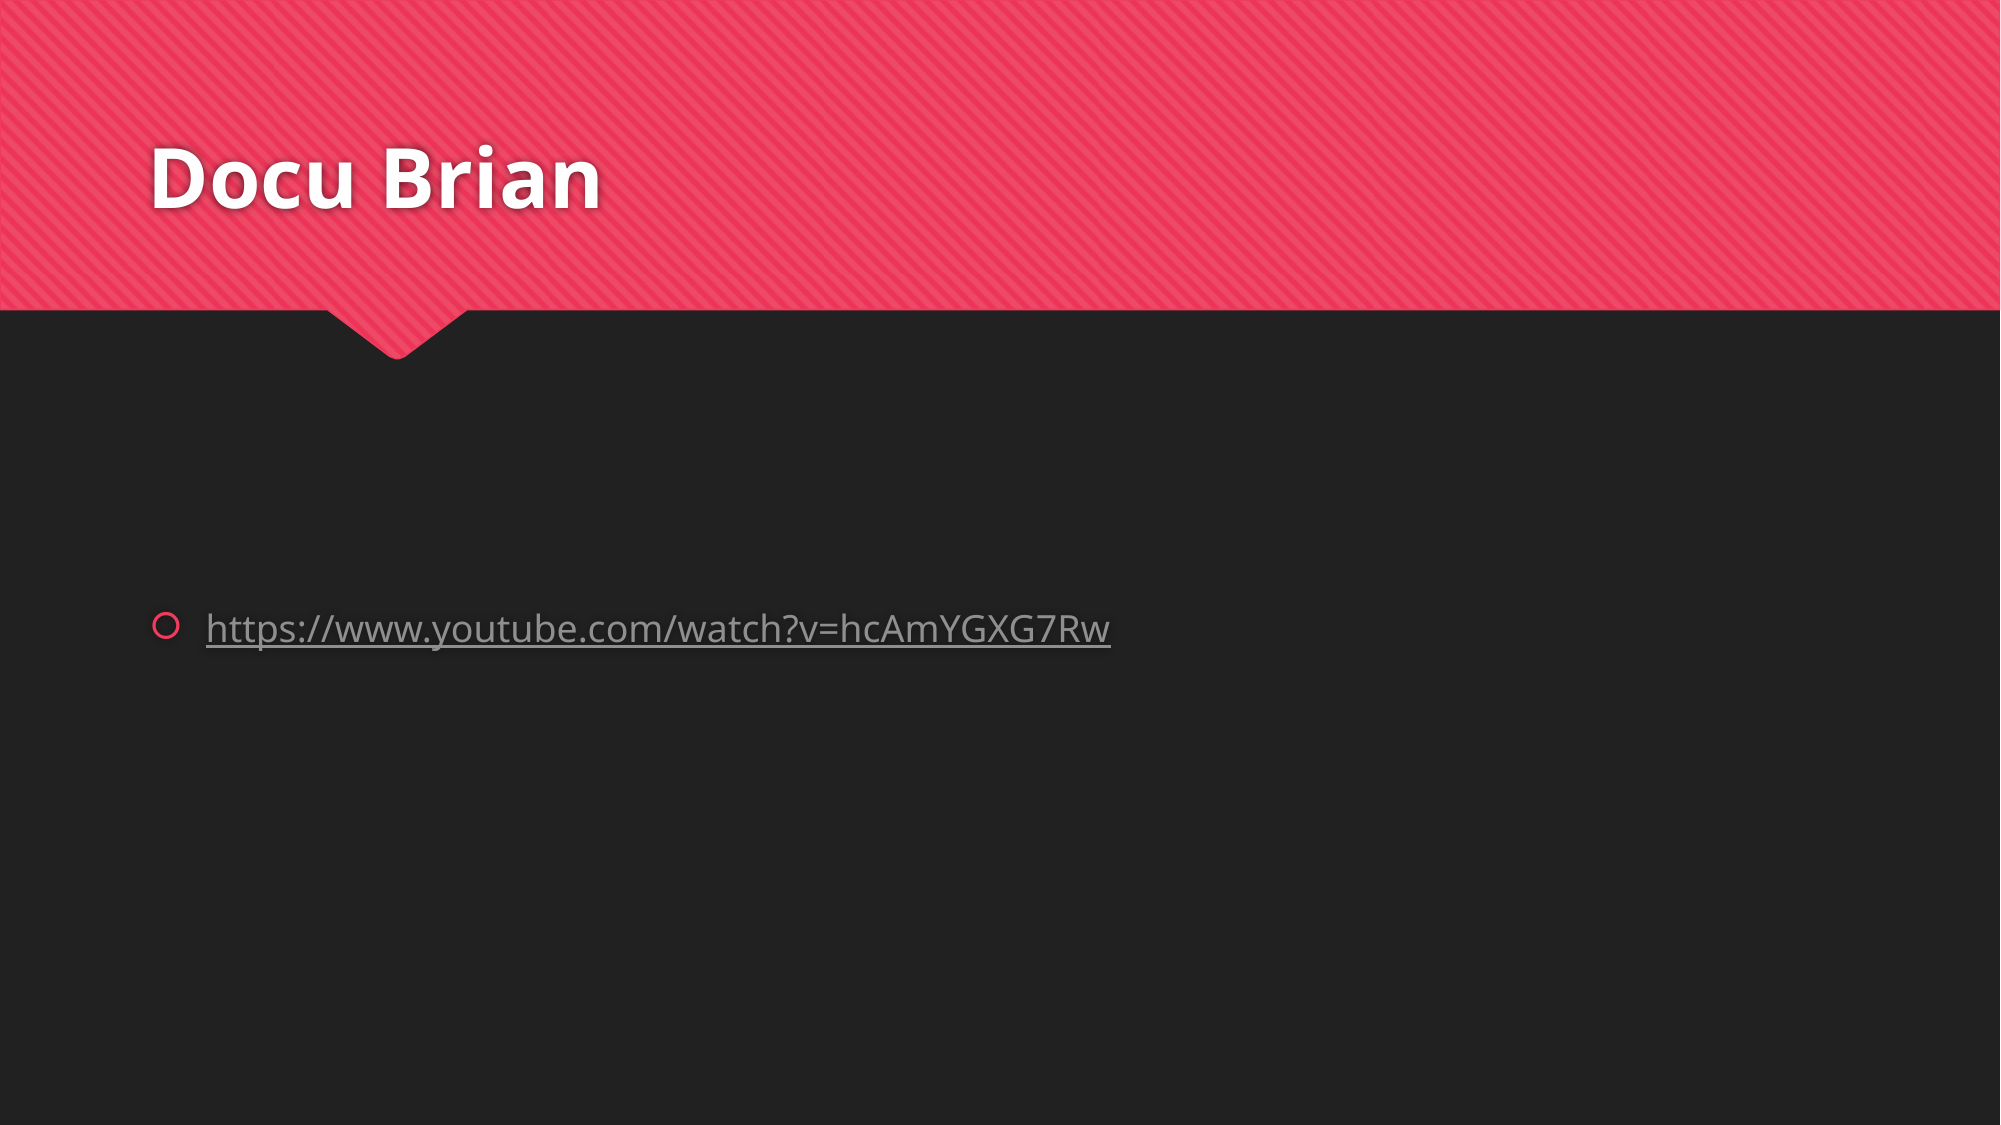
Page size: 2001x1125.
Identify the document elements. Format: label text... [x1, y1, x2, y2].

list https://www.youtube.com/watch?v=hcAmYGXG7Rw [134, 364, 1866, 962]
title Docu Brian [132, 73, 1868, 233]
